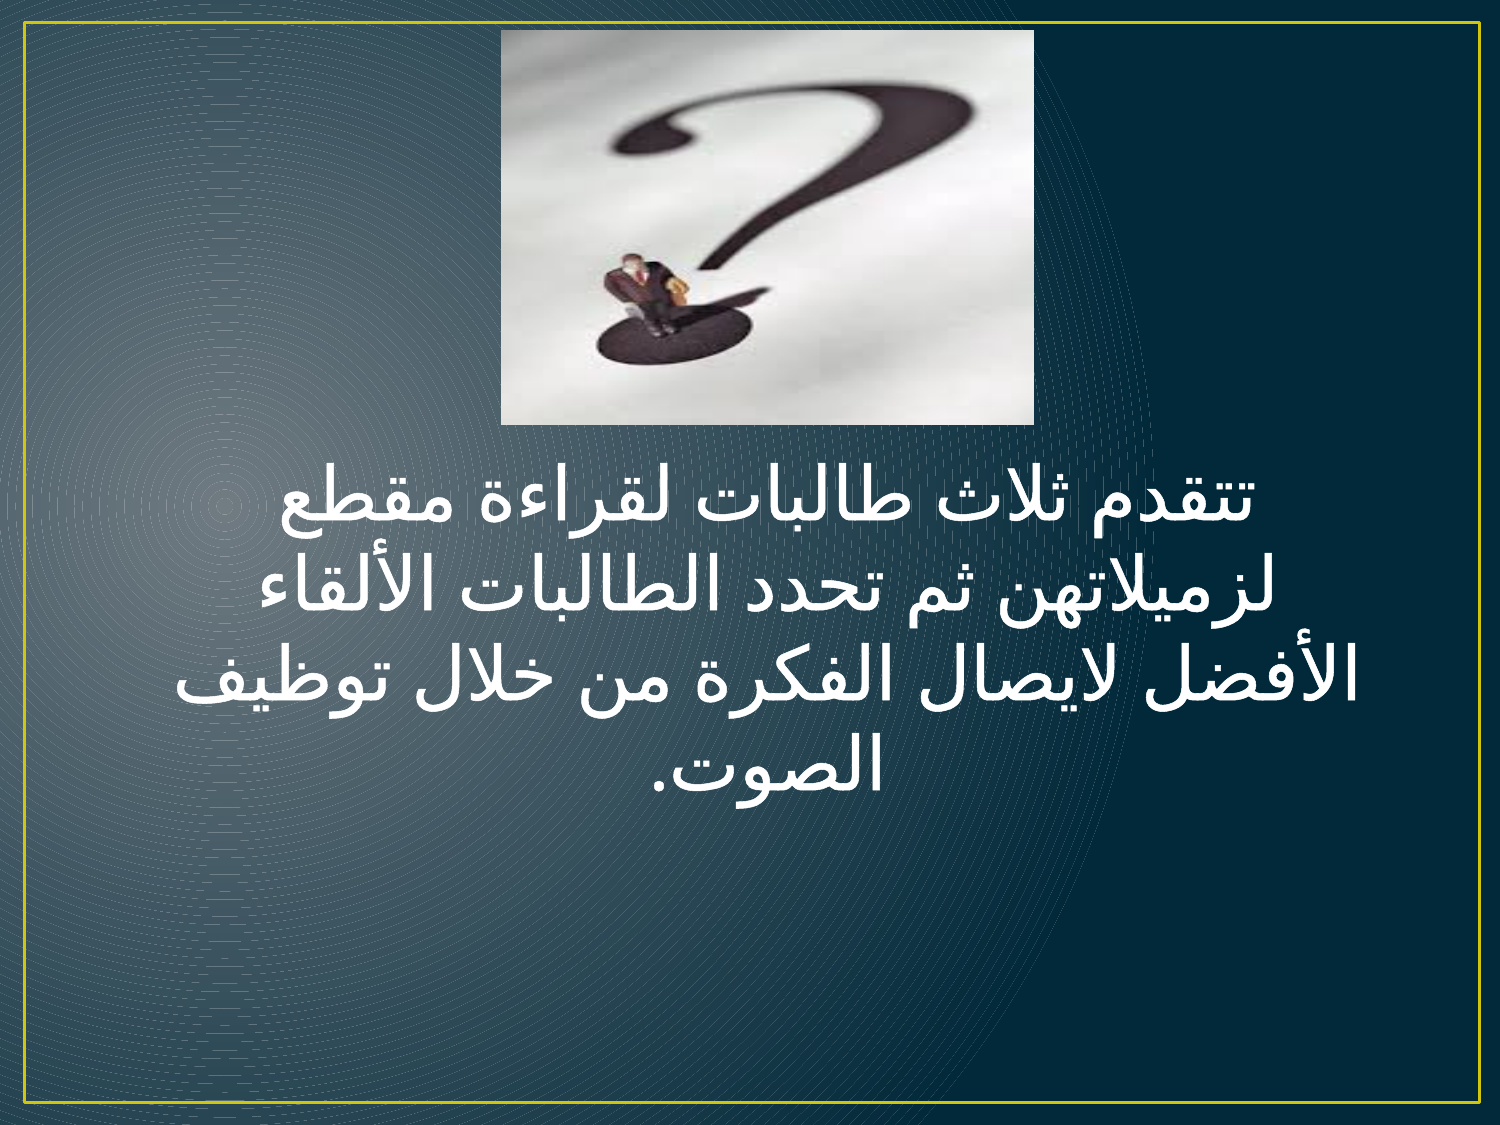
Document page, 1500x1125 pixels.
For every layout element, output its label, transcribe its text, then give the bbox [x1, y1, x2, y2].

title تتقدم ثلاث طالبات لقراءة مقطع لزميلاتهن ثم تحدد الطالبات الألقاء الأفضل لايصال الفكرة من خلال توظيف الصوت. [146, 196, 1389, 903]
picture [501, 24, 1042, 425]
